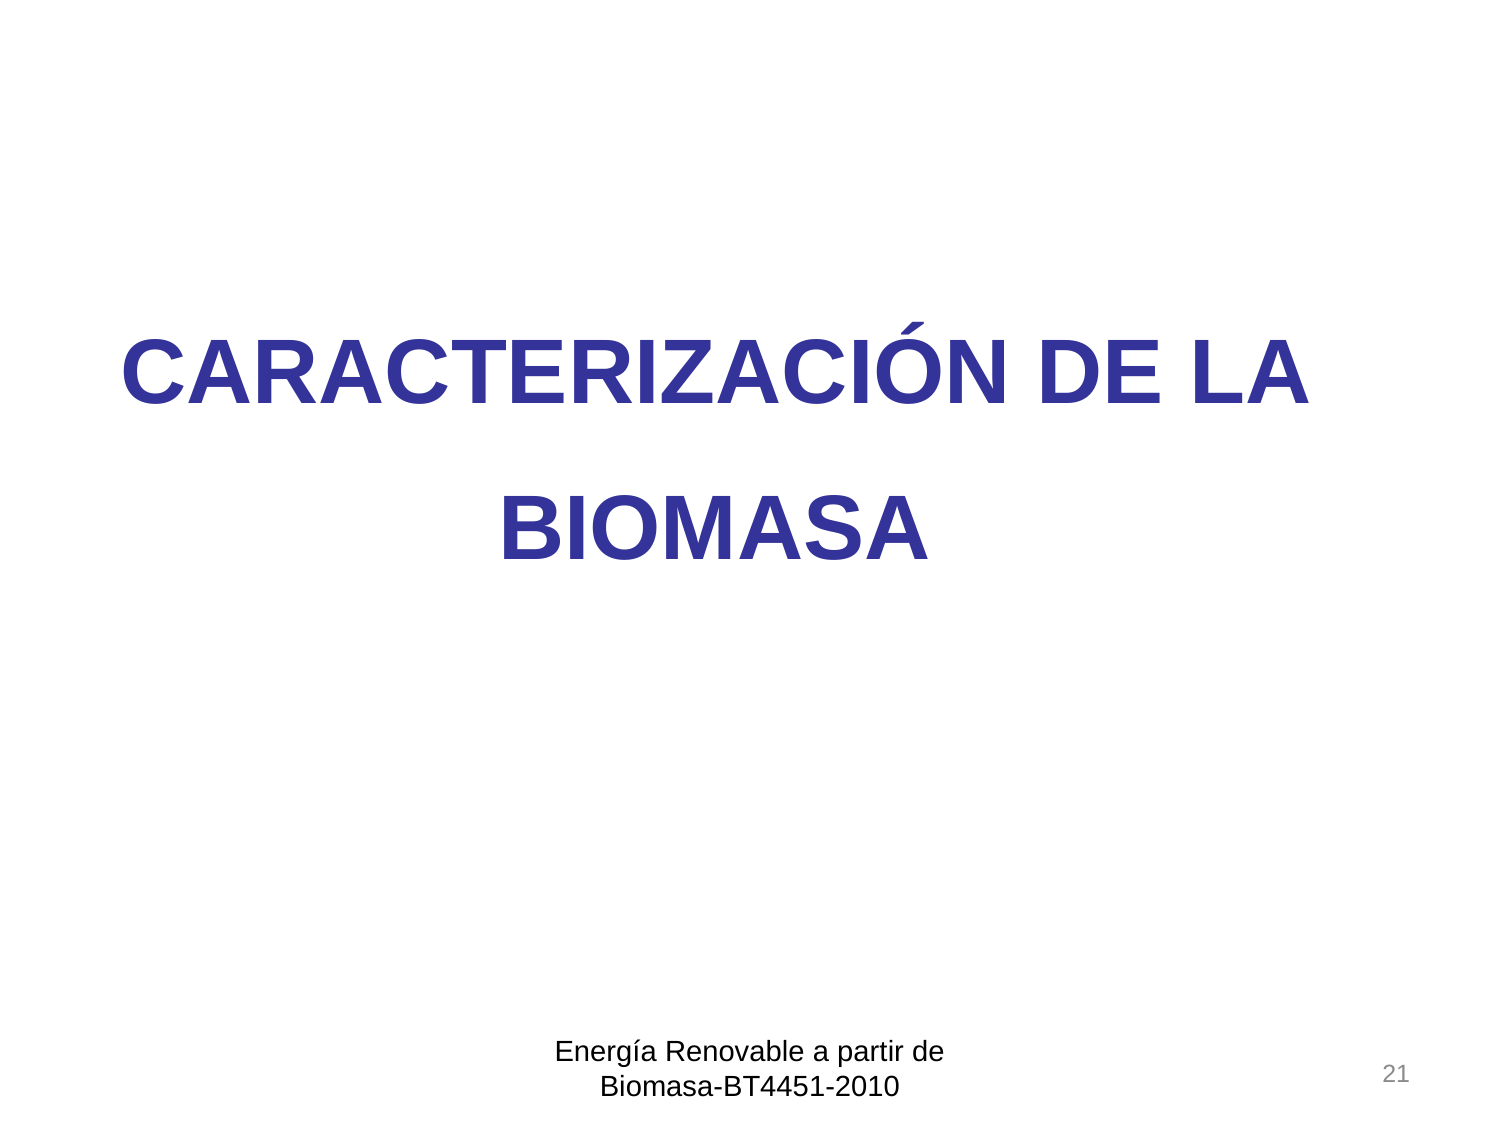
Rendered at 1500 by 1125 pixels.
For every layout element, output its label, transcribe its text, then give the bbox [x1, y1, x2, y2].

text_box 21 [1074, 1042, 1425, 1103]
footer Energía Renovable a partir de Biomasa-BT4451-2010 [512, 1024, 988, 1103]
text_box CARACTERIZACIÓN DE LA BIOMASA [93, 304, 1336, 586]
